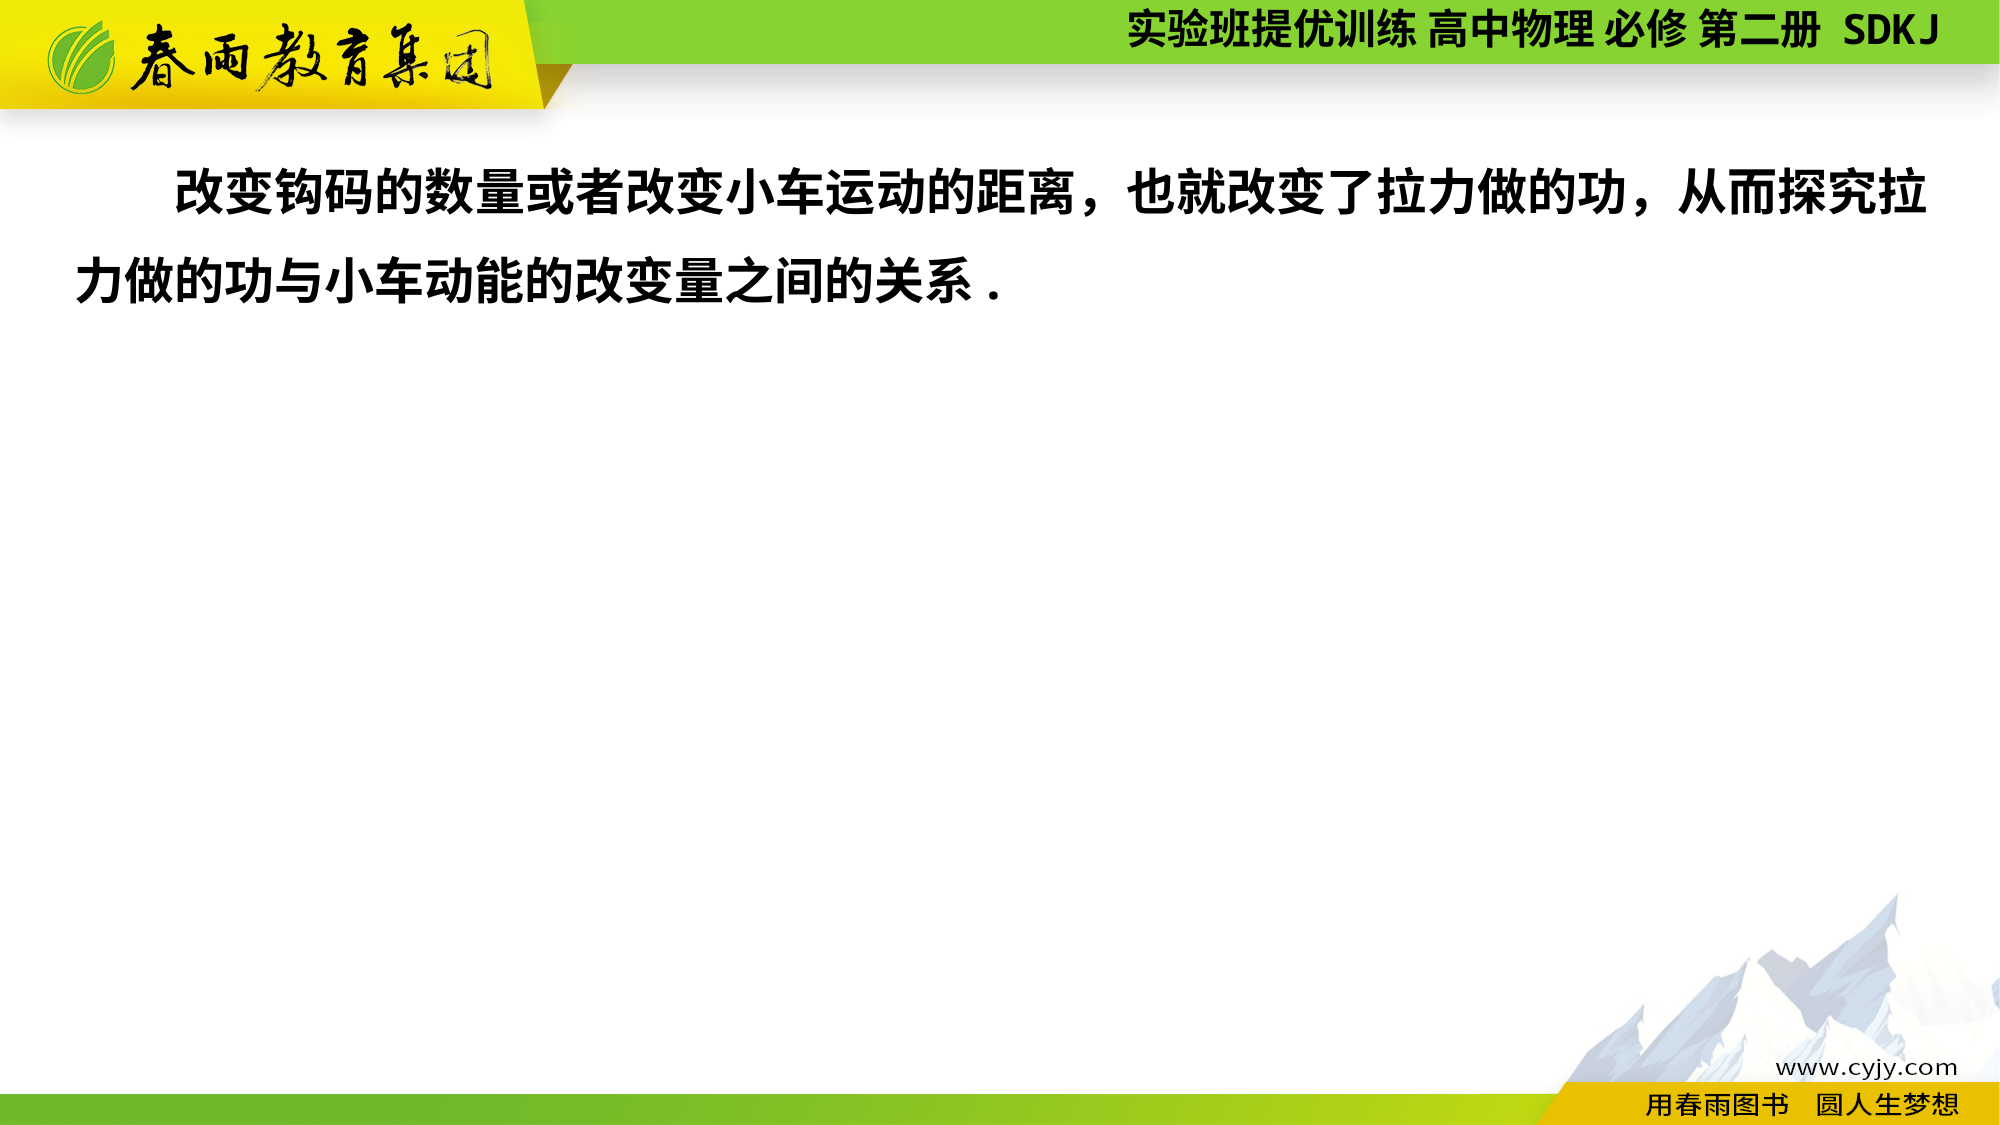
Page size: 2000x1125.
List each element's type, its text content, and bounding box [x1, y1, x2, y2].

picture [0, 0, 2000, 1125]
list 改变钩码的数量或者改变小车运动的距离，也就改变了拉力做的功，从而探究拉力做的功与小车动能的改变量之间的关系. [59, 122, 1944, 308]
